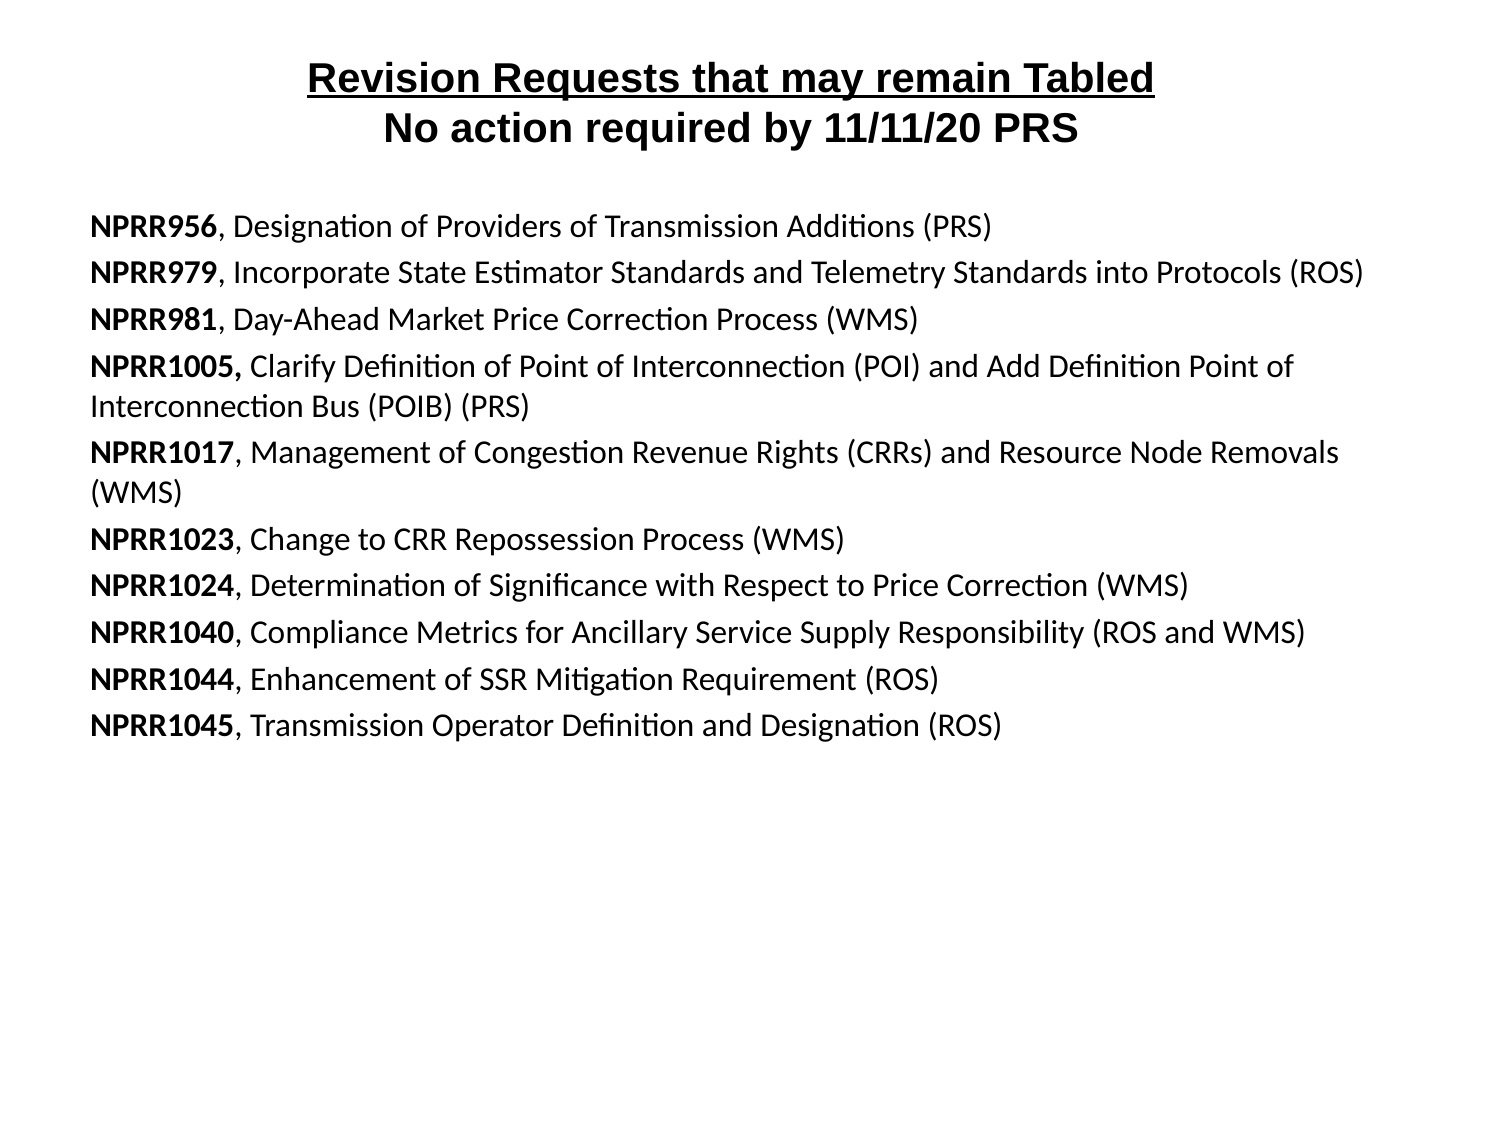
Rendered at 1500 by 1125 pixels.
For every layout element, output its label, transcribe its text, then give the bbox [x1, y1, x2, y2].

title Revision Requests that may remain Tabled No action required by 11/11/20 PRS [75, 62, 1388, 149]
subtitle NPRR956, Designation of Providers of Transmission Additions (PRS) NPRR979, Incorporate State Estimator Standards and Telemetry Standards into Protocols (ROS) NPRR981, Day-Ahead Market Price Correction Process (WMS) NPRR1005, Clarify Definition of Point of Interconnection (POI) and Add Definition Point of Interconnection Bus (POIB) (PRS) NPRR1017, Management of Congestion Revenue Rights (CRRs) and Resource Node Removals (WMS) NPRR1023, Change to CRR Repossession Process (WMS) NPRR1024, Determination of Significance with Respect to Price Correction (WMS) NPRR1040, Compliance Metrics for Ancillary Service Supply Responsibility (ROS and WMS) NPRR1044, Enhancement of SSR Mitigation Requirement (ROS) NPRR1045, Transmission Operator Definition and Designation (ROS) [75, 149, 1438, 1063]
